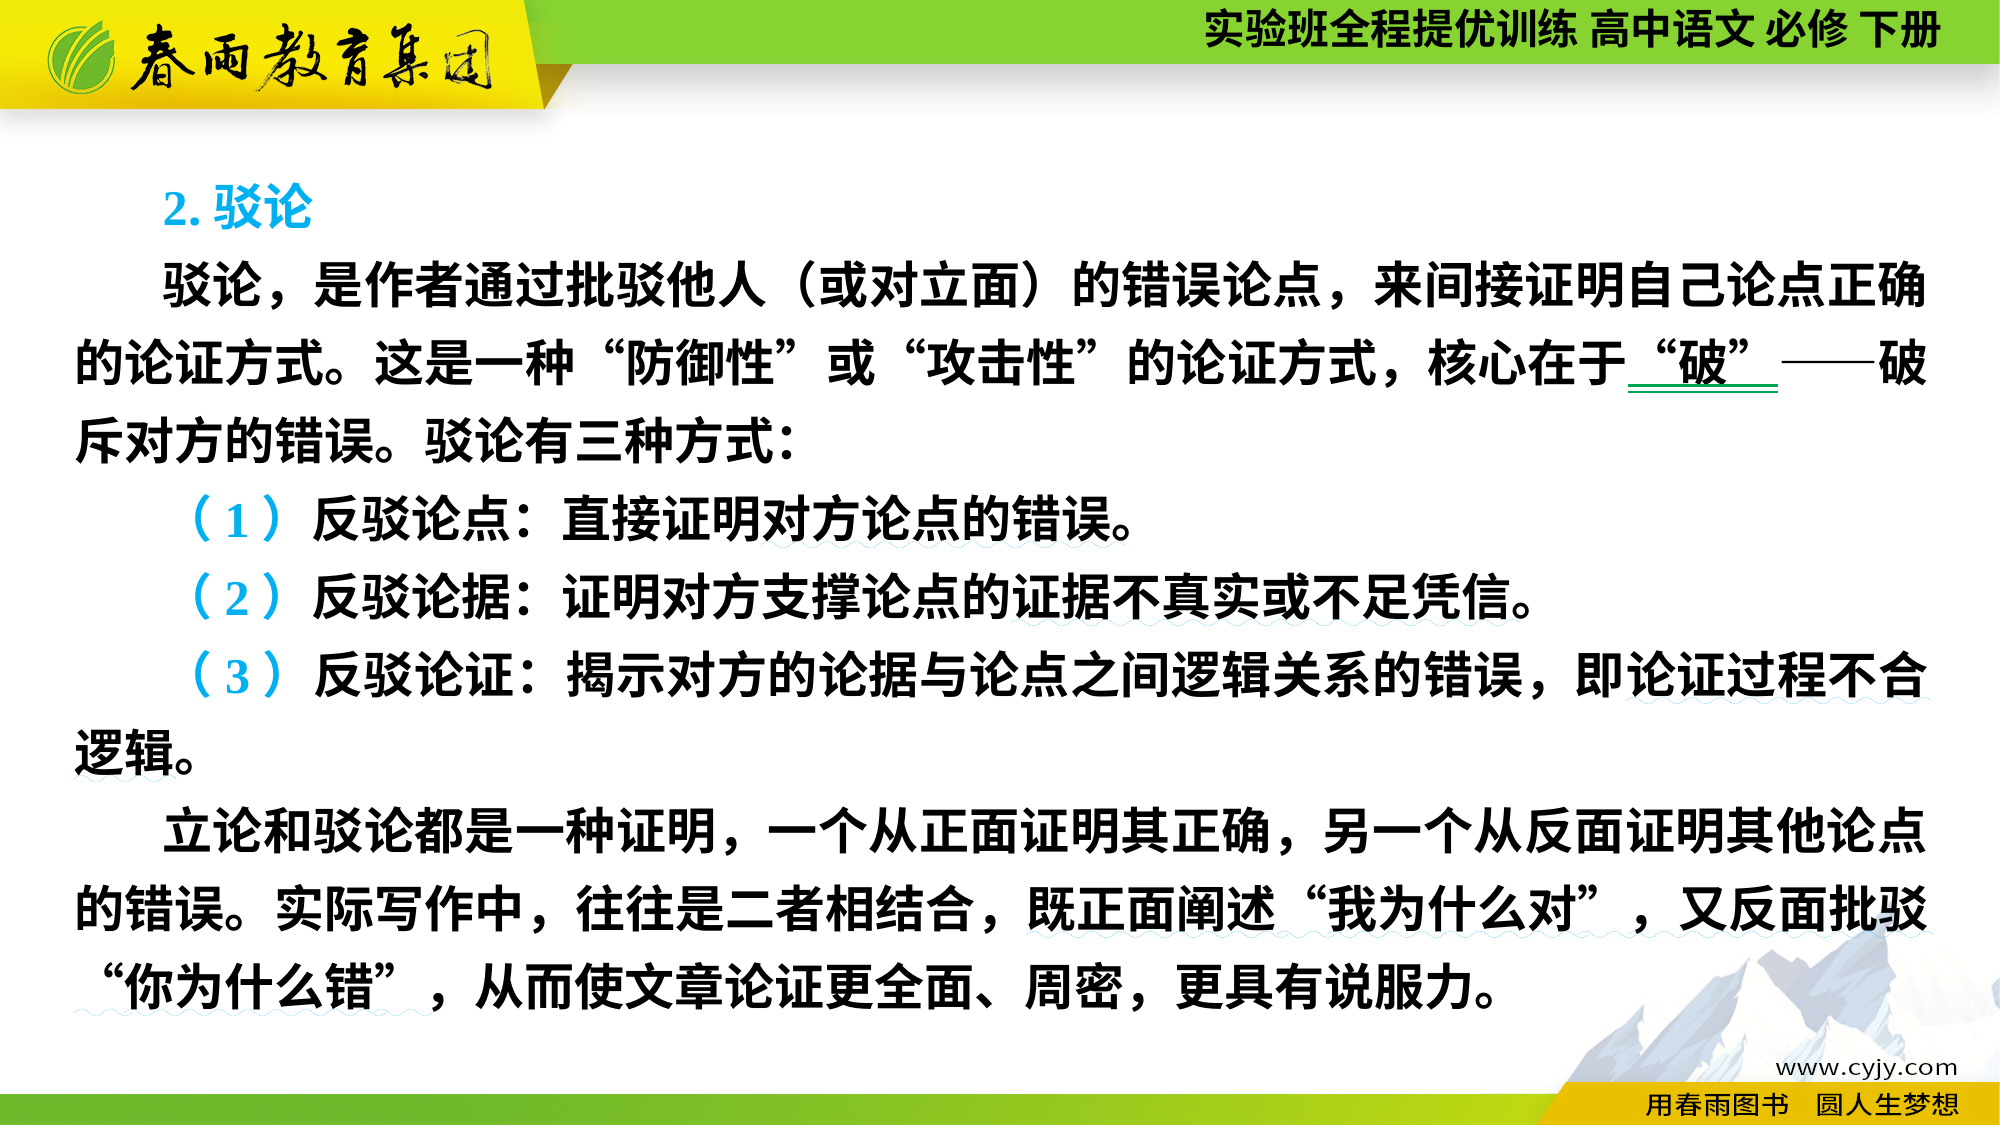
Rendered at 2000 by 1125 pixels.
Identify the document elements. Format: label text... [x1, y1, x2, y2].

picture [0, 0, 2000, 1125]
list 2.驳论 驳论，是作者通过批驳他人（或对立面）的错误论点，来间接证明自己论点正确的论证方式。这是一种“防御性”或“攻击性”的论证方式，核心在于“破”——破斥对方的错误。驳论有三种方式： （1）反驳论点：直接证明对方论点的错误。 （2）反驳论据：证明对方支撑论点的证据不真实或不足凭信。 （3）反驳论证：揭示对方的论据与论点之间逻辑关系的错误，即论证过程不合逻辑。 立论和驳论都是一种证明，一个从正面证明其正确，另一个从反面证明其他论点的错误。实际写作中，往往是二者相结合，既正面阐述“我为什么对”，又反面批驳“你为什么错”，从而使文章论证更全面、周密，更具有说服力。 [59, 150, 1944, 1024]
